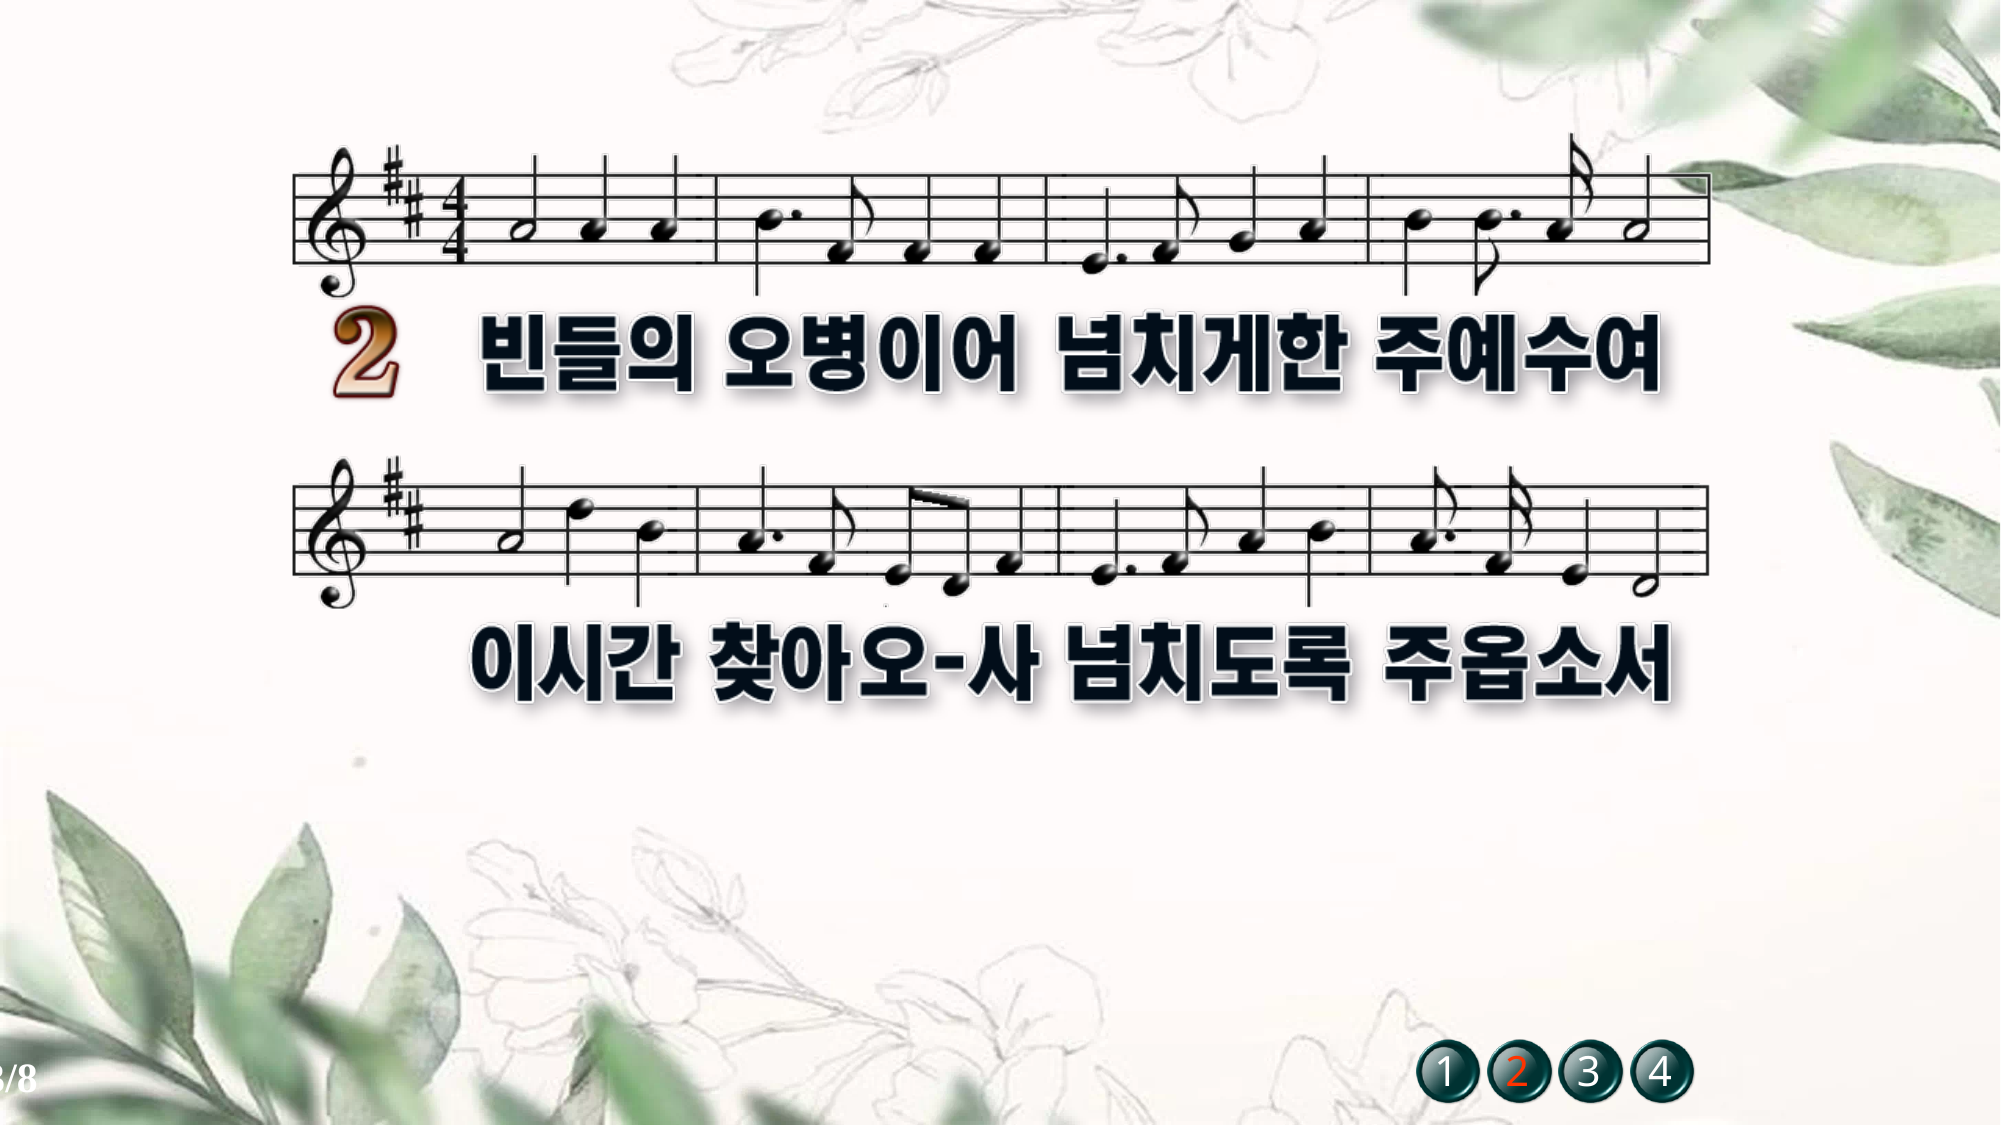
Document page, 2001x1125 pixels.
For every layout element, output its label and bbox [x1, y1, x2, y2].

text_box [1484, 1035, 1555, 1106]
text_box [1413, 1035, 1484, 1106]
text_box [1555, 1035, 1626, 1106]
text_box [1627, 1035, 1697, 1106]
picture [0, 0, 2001, 1125]
